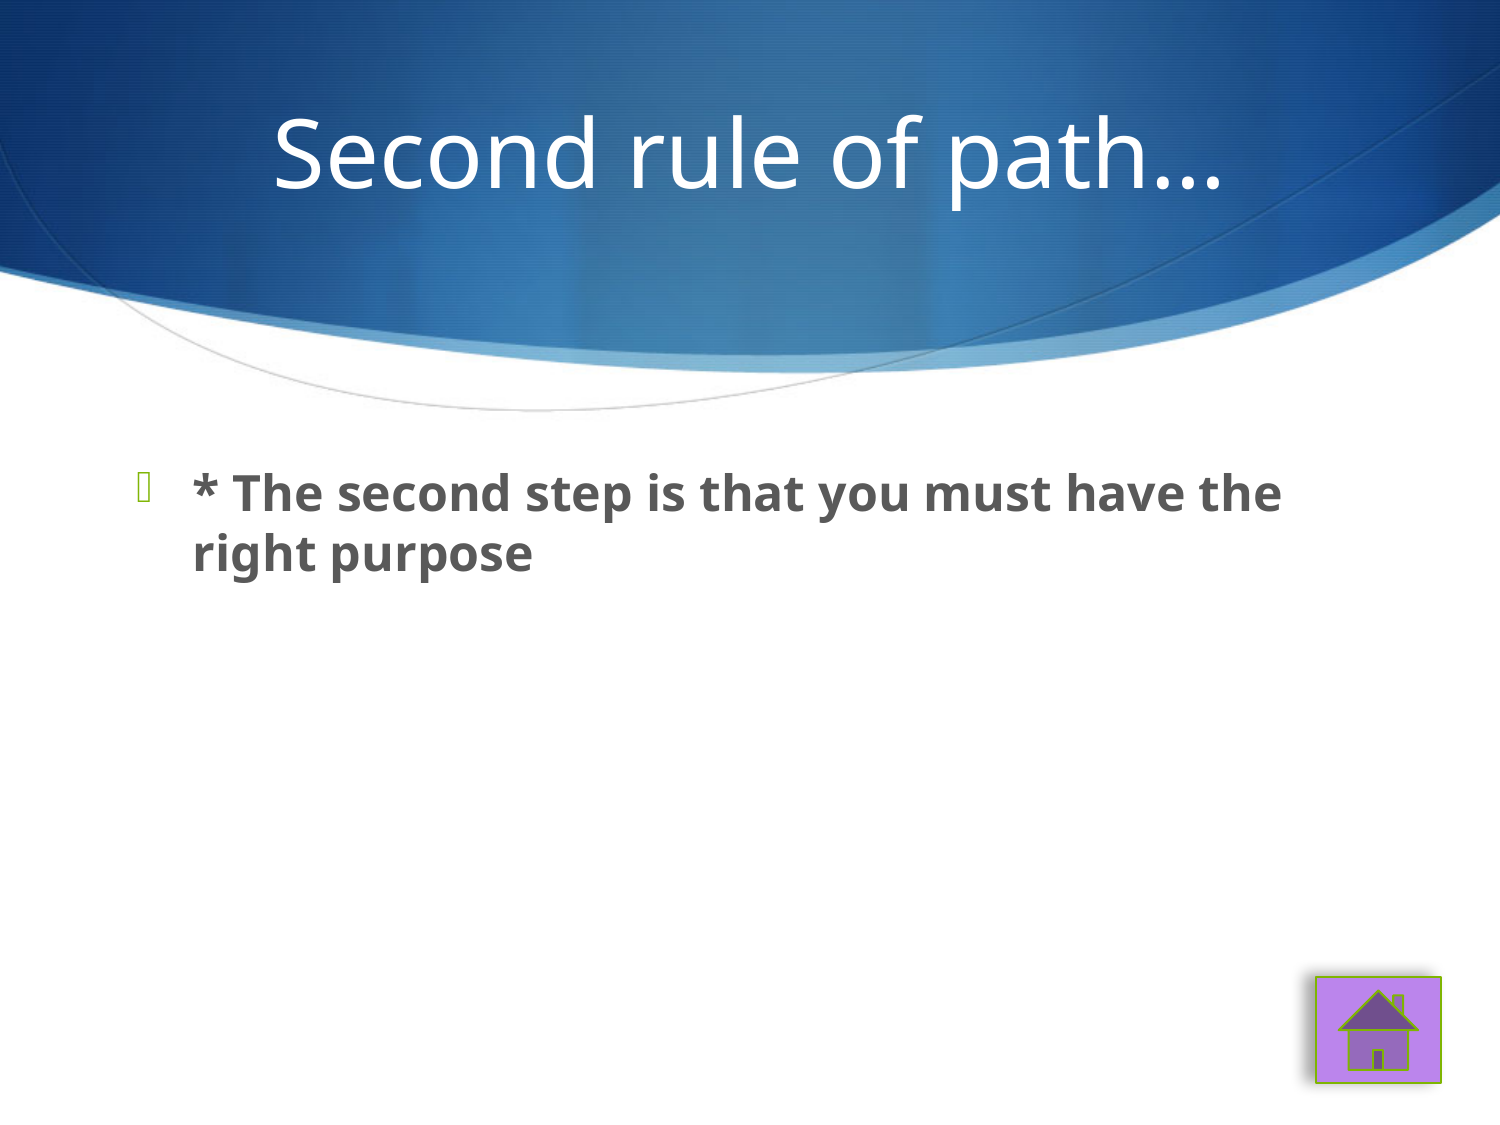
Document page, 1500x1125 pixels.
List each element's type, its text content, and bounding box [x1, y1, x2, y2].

title Second rule of path… [75, 56, 1425, 245]
picture [0, 0, 1500, 1125]
text_box [1315, 976, 1442, 1084]
list * The second step is that you must have the right purpose [121, 454, 1379, 991]
